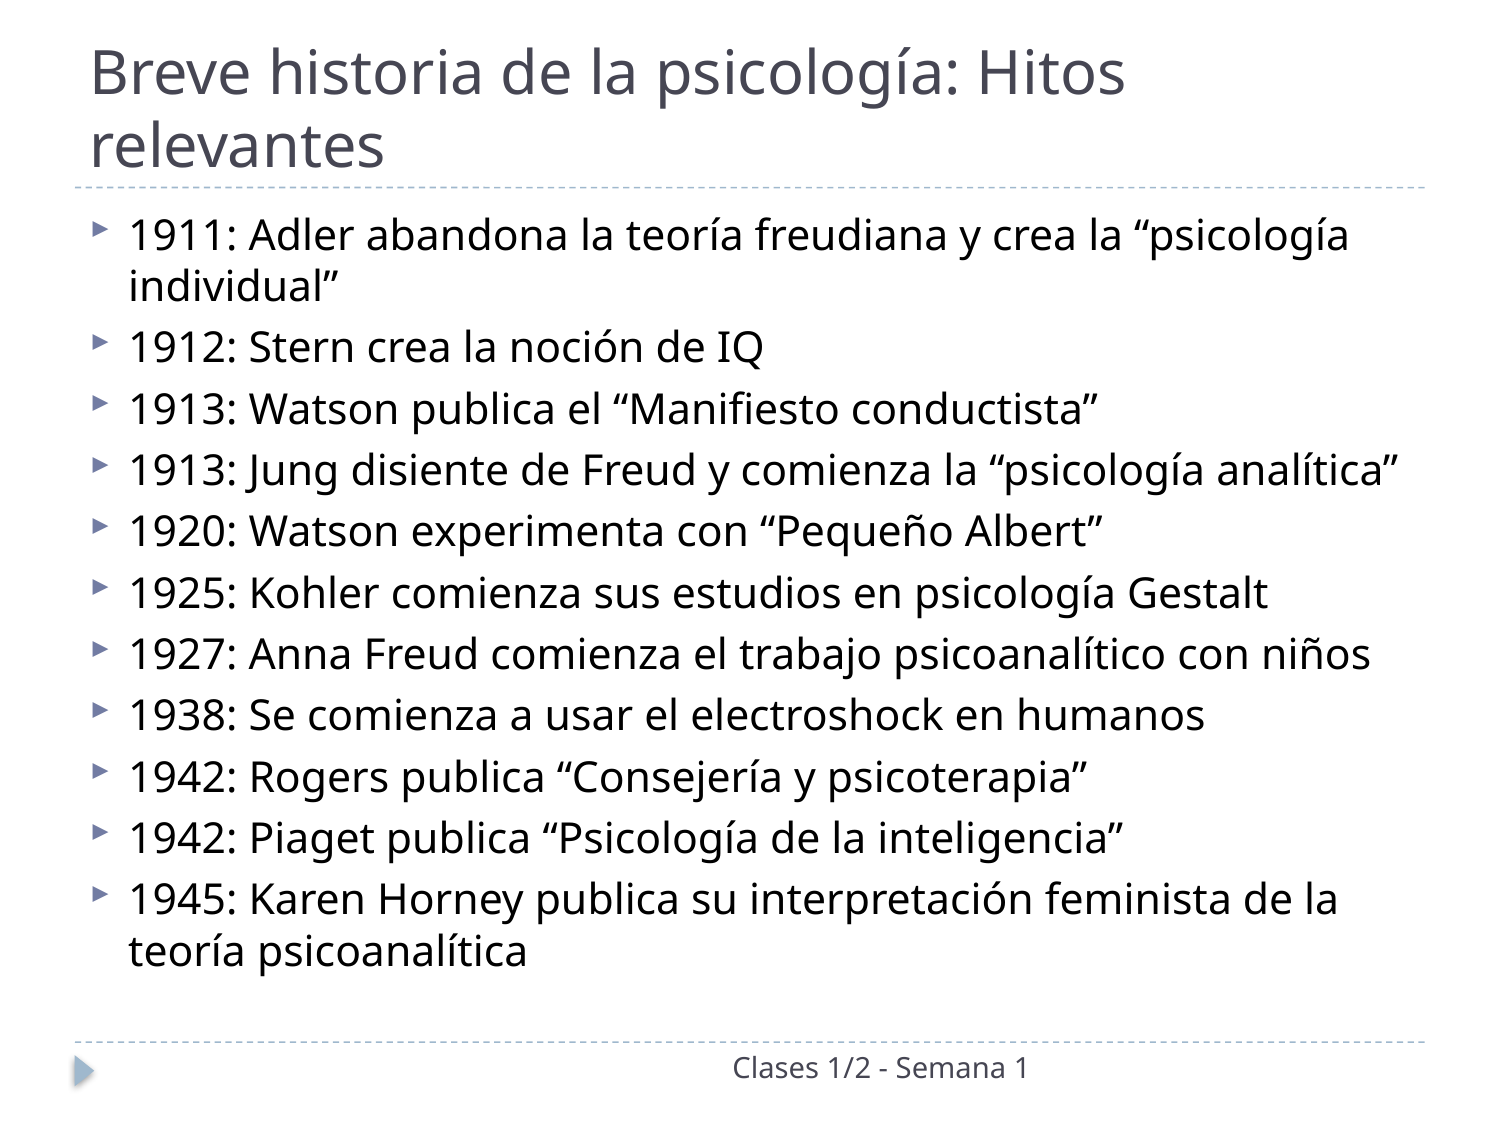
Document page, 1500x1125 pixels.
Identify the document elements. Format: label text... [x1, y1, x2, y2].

title Breve historia de la psicología: Hitos relevantes [75, 24, 1425, 188]
list 1911: Adler abandona la teoría freudiana y crea la “psicología individual” 1912: Stern crea la noción de IQ 1913: Watson publica el “Manifiesto conductista” 1913: Jung disiente de Freud y comienza la “psicología analítica” 1920: Watson experimenta con “Pequeño Albert” 1925: Kohler comienza sus estudios en psicología Gestalt 1927: Anna Freud comienza el trabajo psicoanalítico con niños 1938: Se comienza a usar el electroshock en humanos 1942: Rogers publica “Consejería y psicoterapia” 1942: Piaget publica “Psicología de la inteligencia” 1945: Karen Horney publica su interpretación feminista de la teoría psicoanalítica [75, 200, 1425, 1010]
footer Clases 1/2 - Semana 1 [475, 1042, 1046, 1103]
